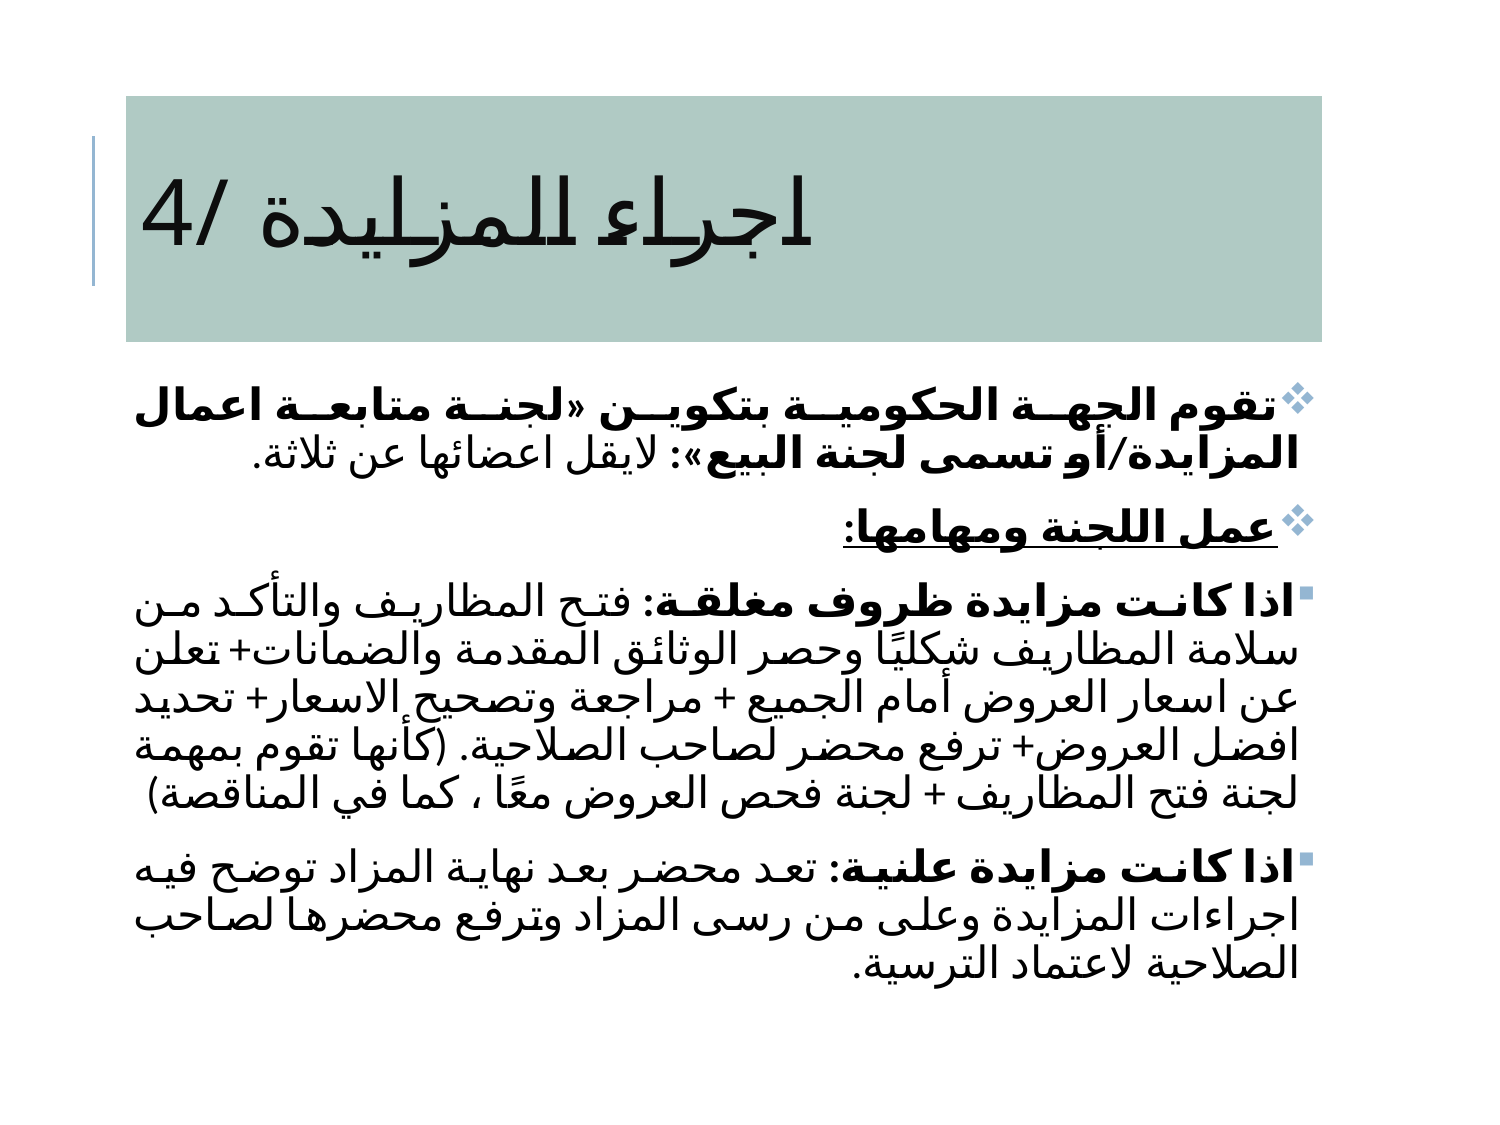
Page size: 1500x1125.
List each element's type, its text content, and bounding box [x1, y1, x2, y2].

list تقوم الجهة الحكومية بتكوين «لجنة متابعة اعمال المزايدة/أو تسمى لجنة البيع»: لايقل اعضائها عن ثلاثة. عمل اللجنة ومهامها: اذا كانت مزايدة ظروف مغلقة: فتح المظاريف والتأكد من سلامة المظاريف شكليًا وحصر الوثائق المقدمة والضمانات+ تعلن عن اسعار العروض أمام الجميع + مراجعة وتصحيح الاسعار+ تحديد افضل العروض+ ترفع محضر لصاحب الصلاحية. (كأنها تقوم بمهمة لجنة فتح المظاريف + لجنة فحص العروض معًا ، كما في المناقصة) اذا كانت مزايدة علنية: تعد محضر بعد نهاية المزاد توضح فيه اجراءات المزايدة وعلى من رسى المزاد وترفع محضرها لصاحب الصلاحية لاعتماد الترسية. [126, 375, 1322, 1035]
title 4/ اجراء المزايدة [126, 96, 1322, 342]
